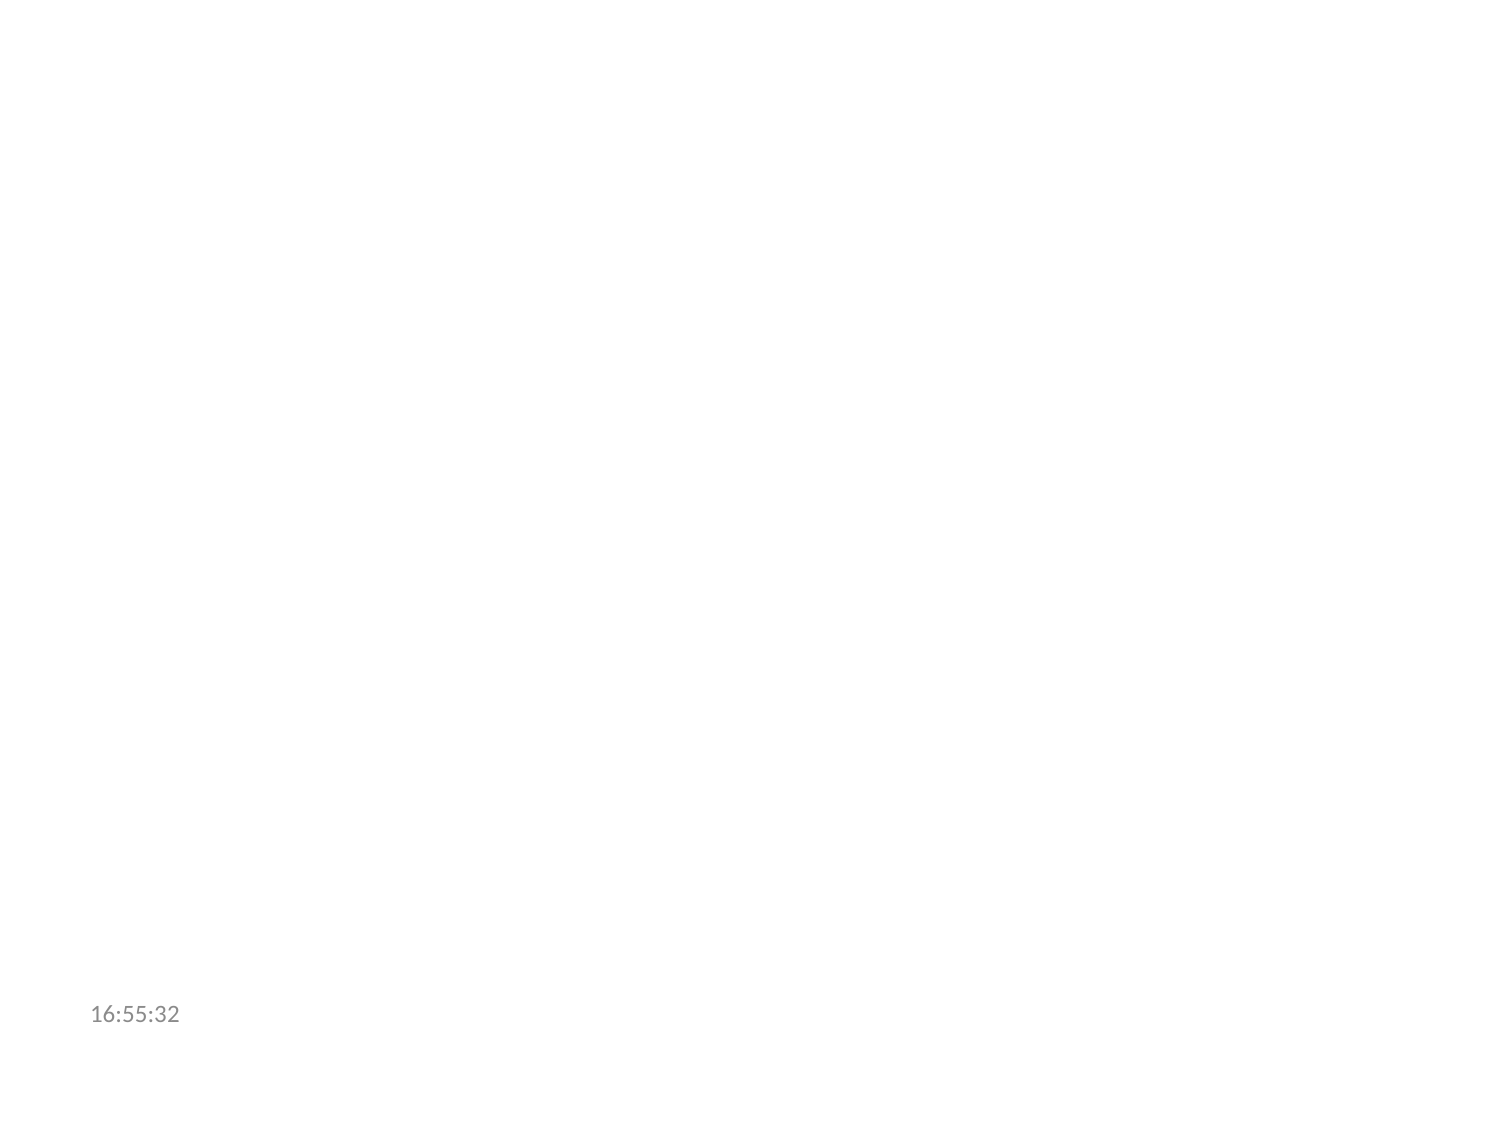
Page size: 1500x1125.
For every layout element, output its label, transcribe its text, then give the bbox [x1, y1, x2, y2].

text_box 15:35:09 [75, 982, 425, 1043]
